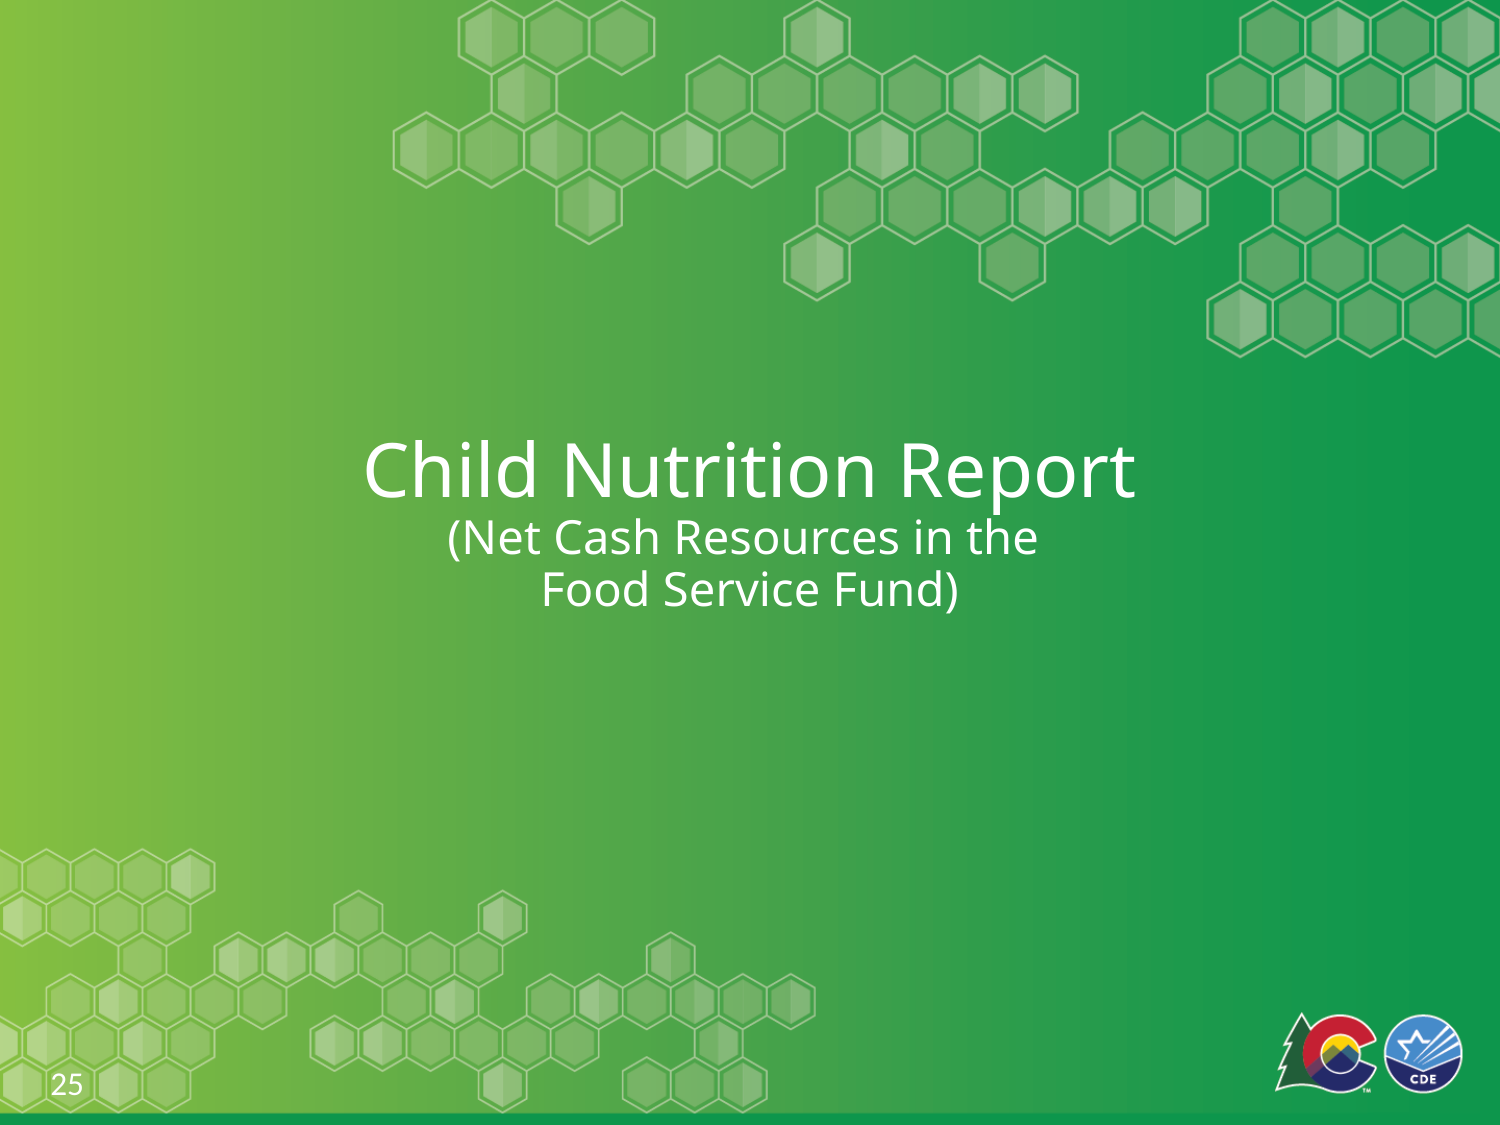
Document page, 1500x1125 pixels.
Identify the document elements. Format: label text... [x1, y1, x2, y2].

title Child Nutrition Report (Net Cash Resources in the Food Service Fund) [112, 425, 1388, 810]
picture [0, 0, 1500, 1125]
slide_number 25 [35, 1054, 373, 1115]
